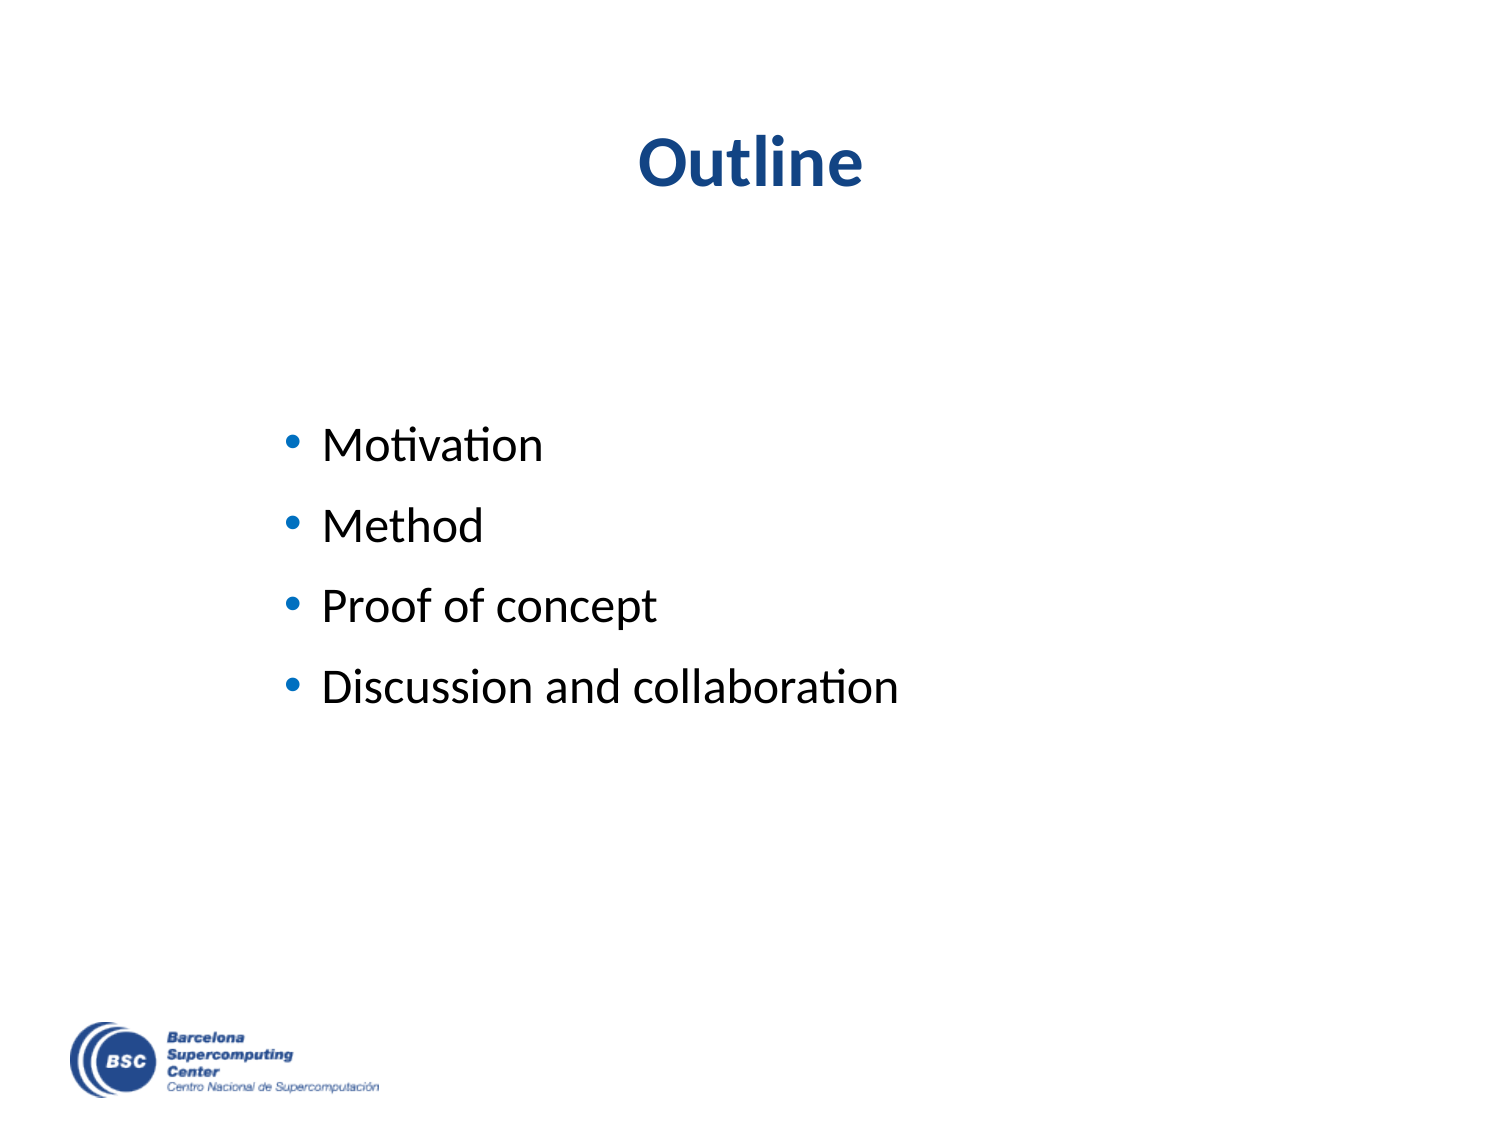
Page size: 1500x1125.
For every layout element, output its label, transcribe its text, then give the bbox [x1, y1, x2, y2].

title Outline [76, 94, 1427, 232]
picture [70, 1022, 379, 1098]
list Motivation Method Proof of concept Discussion and collaboration [260, 359, 954, 766]
